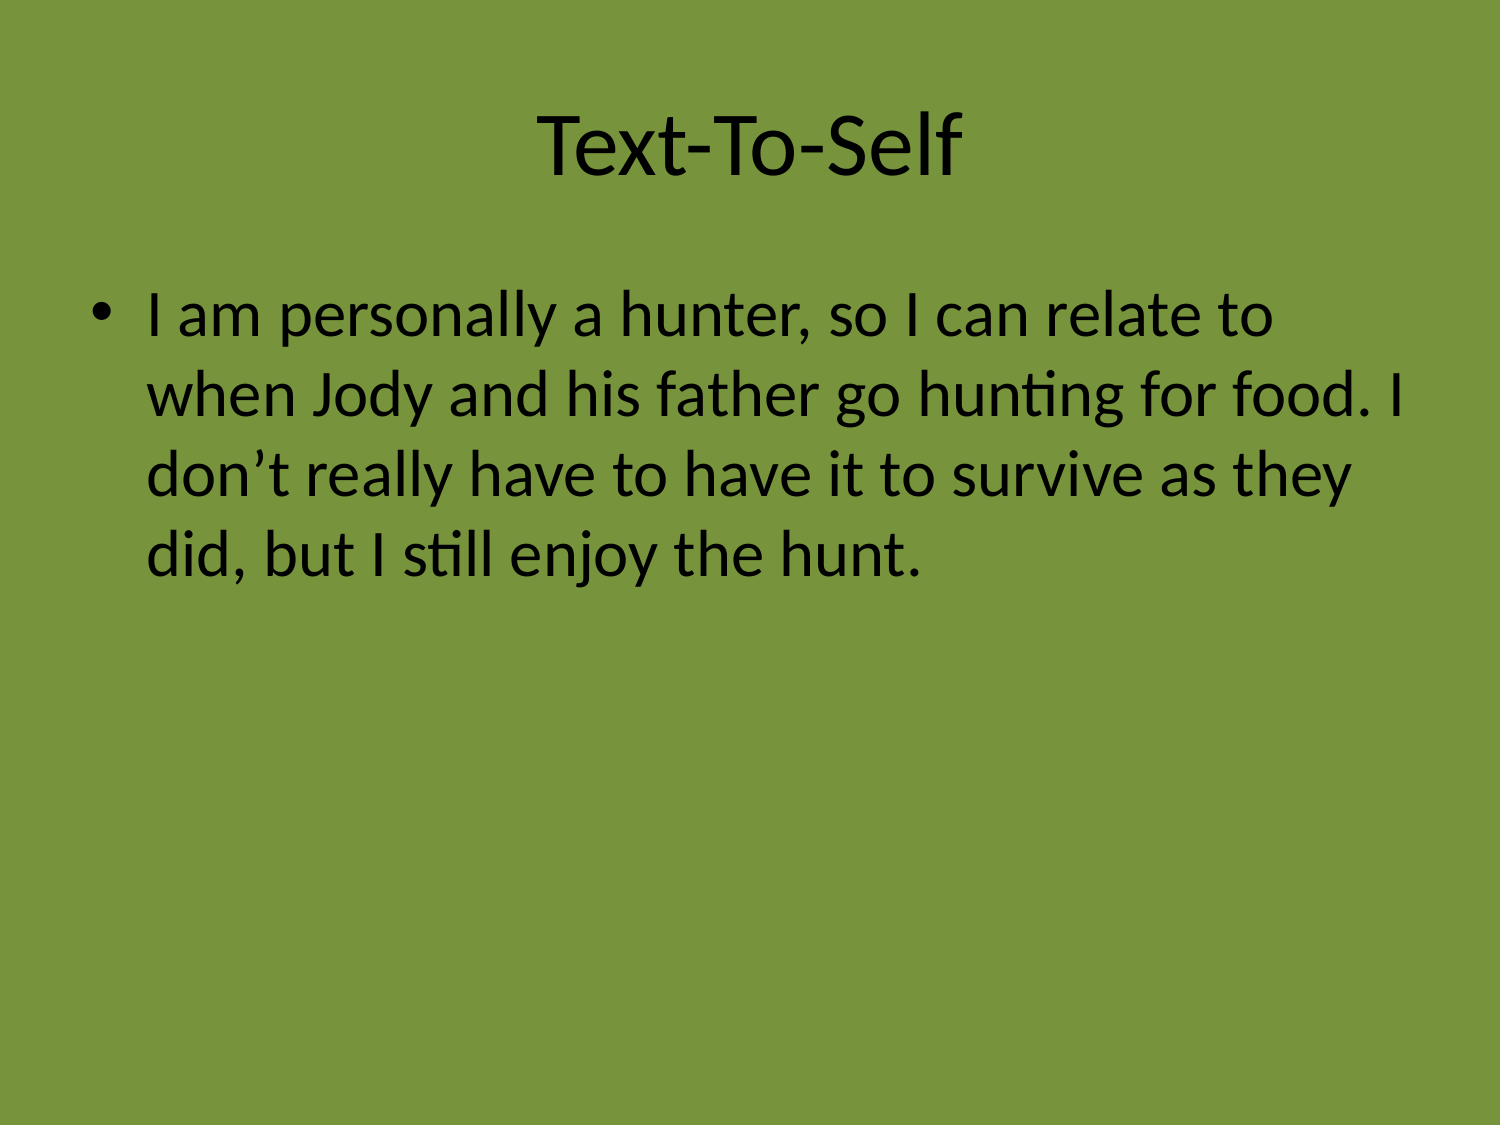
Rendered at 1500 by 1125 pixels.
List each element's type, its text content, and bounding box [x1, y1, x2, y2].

title Text-To-Self [75, 45, 1425, 233]
list I am personally a hunter, so I can relate to when Jody and his father go hunting for food. I don’t really have to have it to survive as they did, but I still enjoy the hunt. [75, 262, 1425, 1005]
